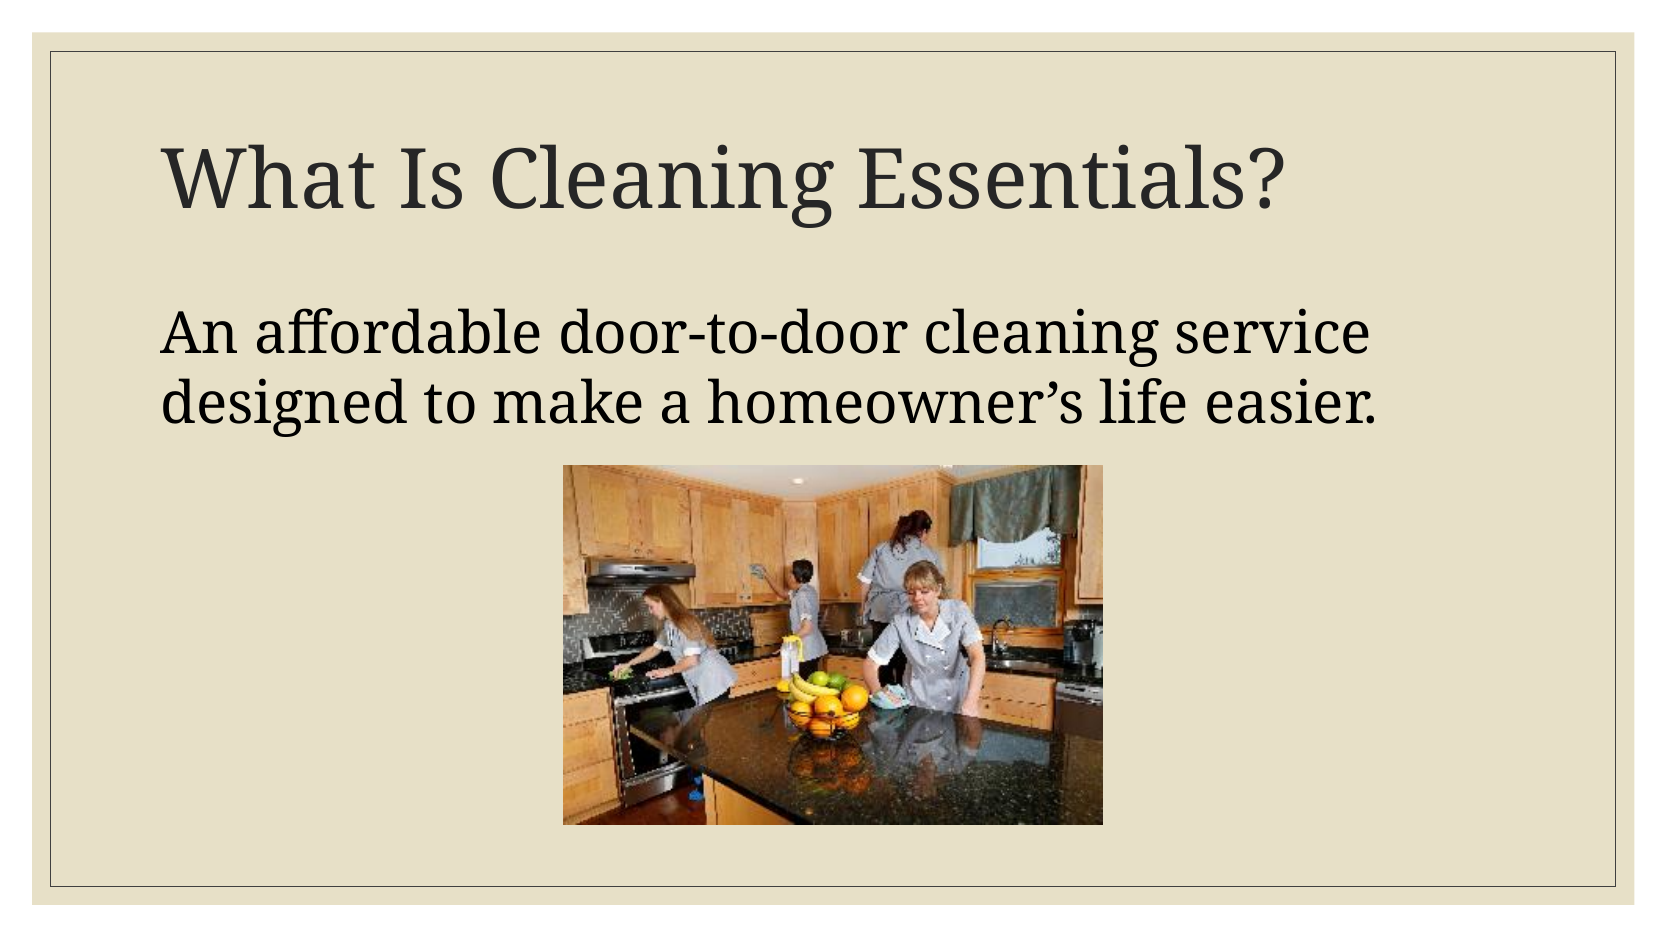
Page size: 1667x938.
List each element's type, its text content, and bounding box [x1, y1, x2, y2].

title What Is Cleaning Essentials? [145, 87, 1521, 276]
picture [563, 465, 1103, 825]
list An affordable door-to-door cleaning service designed to make a homeowner’s life easier. [145, 287, 1521, 825]
